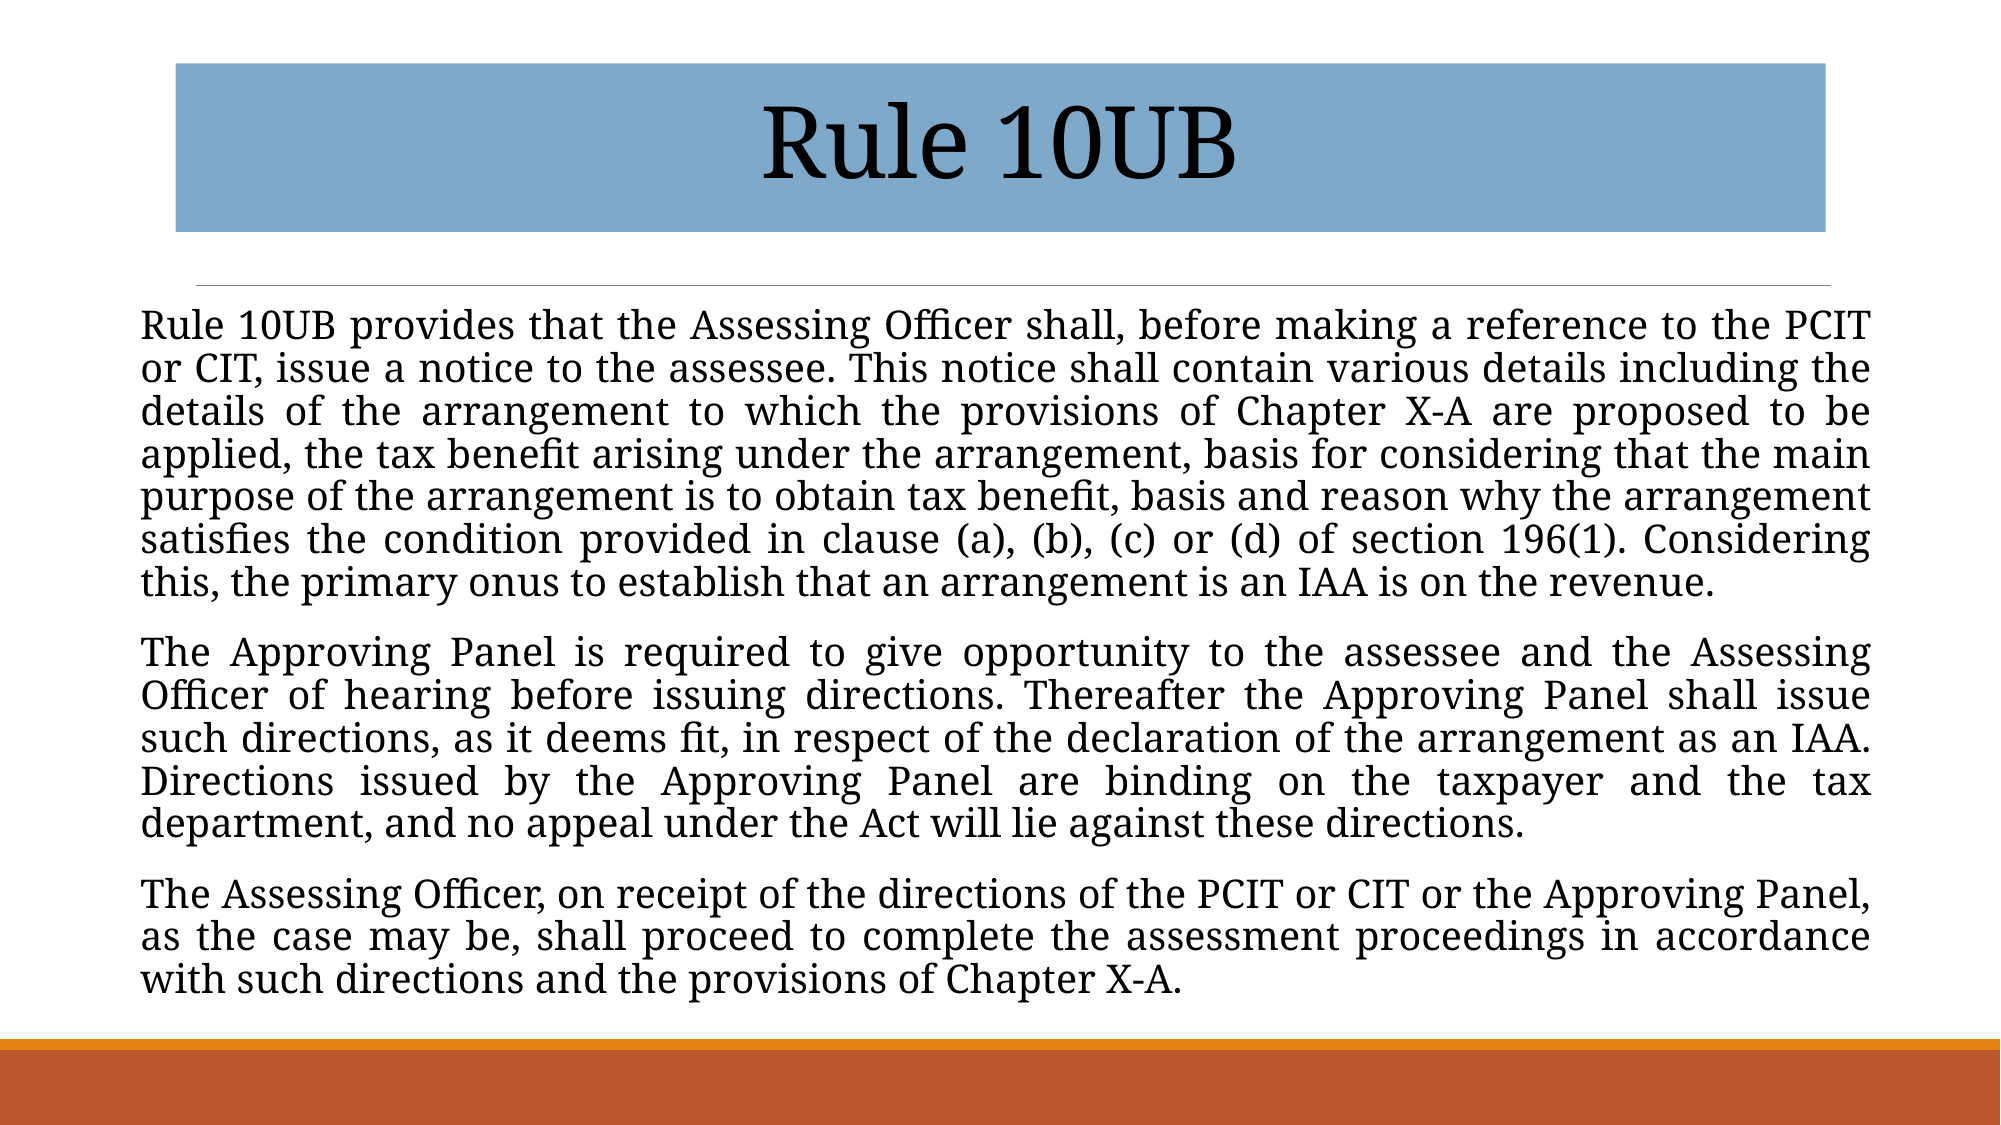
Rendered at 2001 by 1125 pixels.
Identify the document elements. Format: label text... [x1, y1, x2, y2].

title Rule 10UB [175, 63, 1826, 232]
list Rule 10UB provides that the Assessing Officer shall, before making a reference to the PCIT or CIT, issue a notice to the assessee. This notice shall contain various details including the details of the arrangement to which the provisions of Chapter X-A are proposed to be applied, the tax benefit arising under the arrangement, basis for considering that the main purpose of the arrangement is to obtain tax benefit, basis and reason why the arrangement satisfies the condition provided in clause (a), (b), (c) or (d) of section 196(1). Considering this, the primary onus to establish that an arrangement is an IAA is on the revenue. The Approving Panel is required to give opportunity to the assessee and the Assessing Officer of hearing before issuing directions. Thereafter the Approving Panel shall issue such directions, as it deems fit, in respect of the declaration of the arrangement as an IAA. Directions issued by the Approving Panel are binding on the taxpayer and the tax department, and no appeal under the Act will lie against these directions. The Assessing Officer, on receipt of the directions of the PCIT or CIT or the Approving Panel, as the case may be, shall proceed to complete the assessment proceedings in accordance with such directions and the provisions of Chapter X-A. [126, 298, 1875, 1020]
